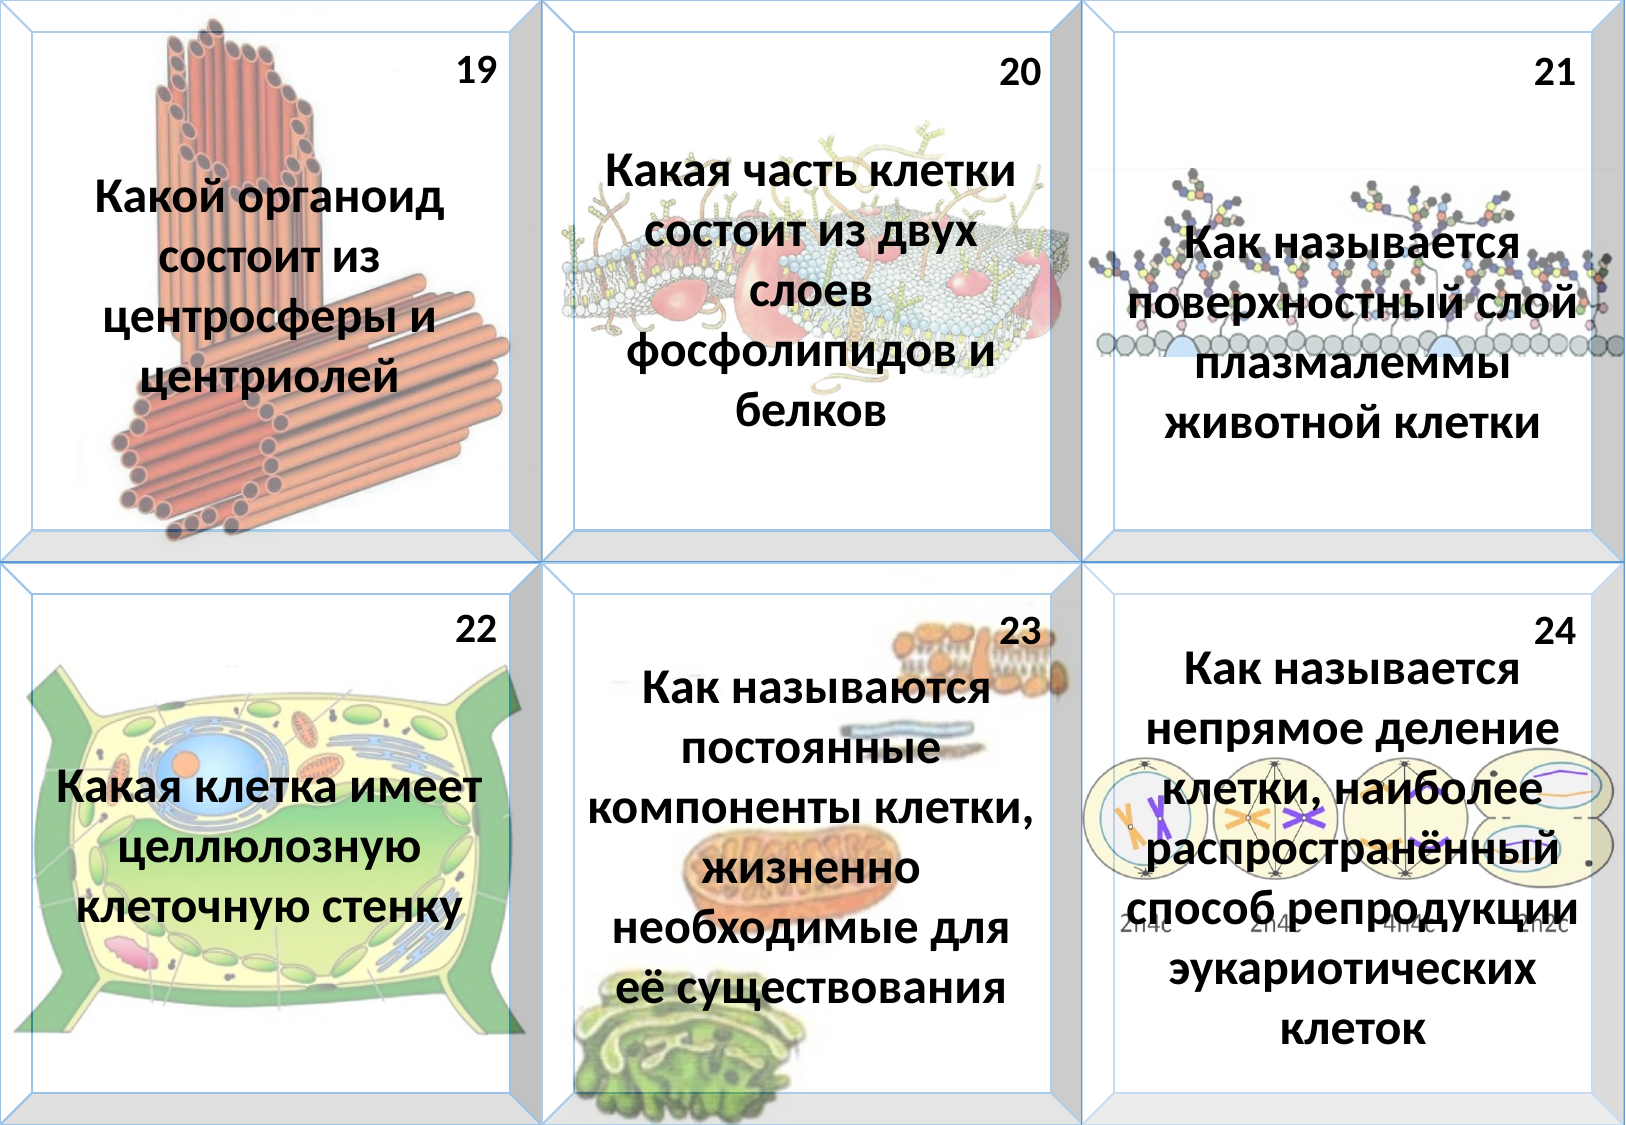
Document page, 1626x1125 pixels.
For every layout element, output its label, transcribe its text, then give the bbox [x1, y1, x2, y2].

text_box Как называются постоянные компоненты клетки, жизненно необходимые для её существования [567, 645, 1056, 1021]
text_box [541, 0, 1081, 561]
text_box [1081, 562, 1625, 1125]
text_box 23 [983, 593, 1058, 661]
text_box 22 [439, 591, 514, 658]
text_box Какой органоид состоит из центросферы и центриолей [25, 155, 514, 411]
text_box 20 [983, 34, 1058, 102]
text_box [540, 561, 1081, 1125]
text_box [0, 562, 540, 1125]
text_box 21 [1517, 34, 1593, 102]
text_box 24 [1517, 593, 1593, 661]
text_box [0, 0, 541, 561]
text_box Какая часть клетки состоит из двух слоев фосфолипидов и белков [567, 129, 1056, 444]
text_box Как называется непрямое деление клетки, наиболее распространённый способ репродукции эукариотических клеток [1108, 627, 1597, 1063]
text_box 19 [439, 31, 514, 99]
text_box Как называется поверхностный слой плазмалеммы животной клетки [1108, 201, 1597, 456]
text_box Какая клетка имеет целлюлозную клеточную стенку [25, 745, 514, 940]
text_box [1081, 0, 1625, 561]
